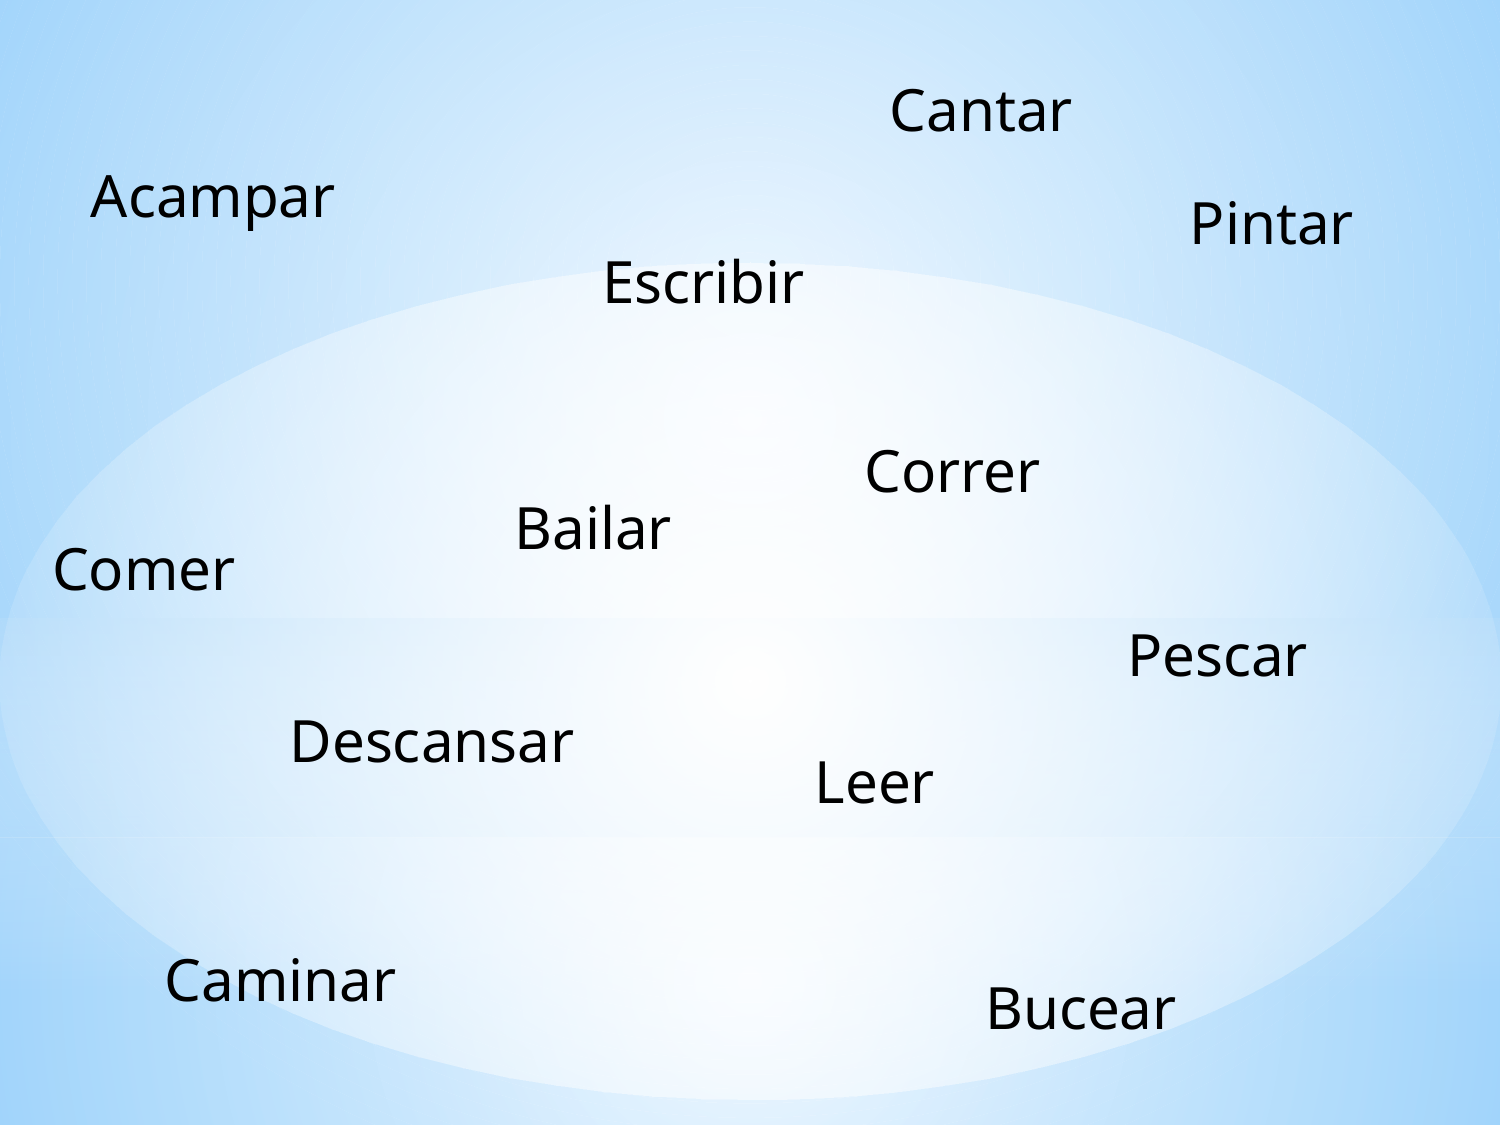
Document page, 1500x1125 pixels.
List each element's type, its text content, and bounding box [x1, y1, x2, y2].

text_box Pescar [1112, 610, 1500, 696]
text_box Leer [799, 737, 1325, 823]
text_box Correr [849, 427, 1375, 512]
text_box Descansar [274, 696, 800, 782]
text_box Cantar [874, 65, 1400, 151]
text_box Pintar [1174, 179, 1500, 264]
text_box Caminar [149, 935, 675, 1021]
text_box Bailar [499, 483, 1025, 569]
text_box Acampar [76, 151, 602, 237]
text_box Comer [37, 525, 563, 610]
text_box Escribir [587, 238, 1113, 323]
text_box Bucear [970, 963, 1496, 1049]
